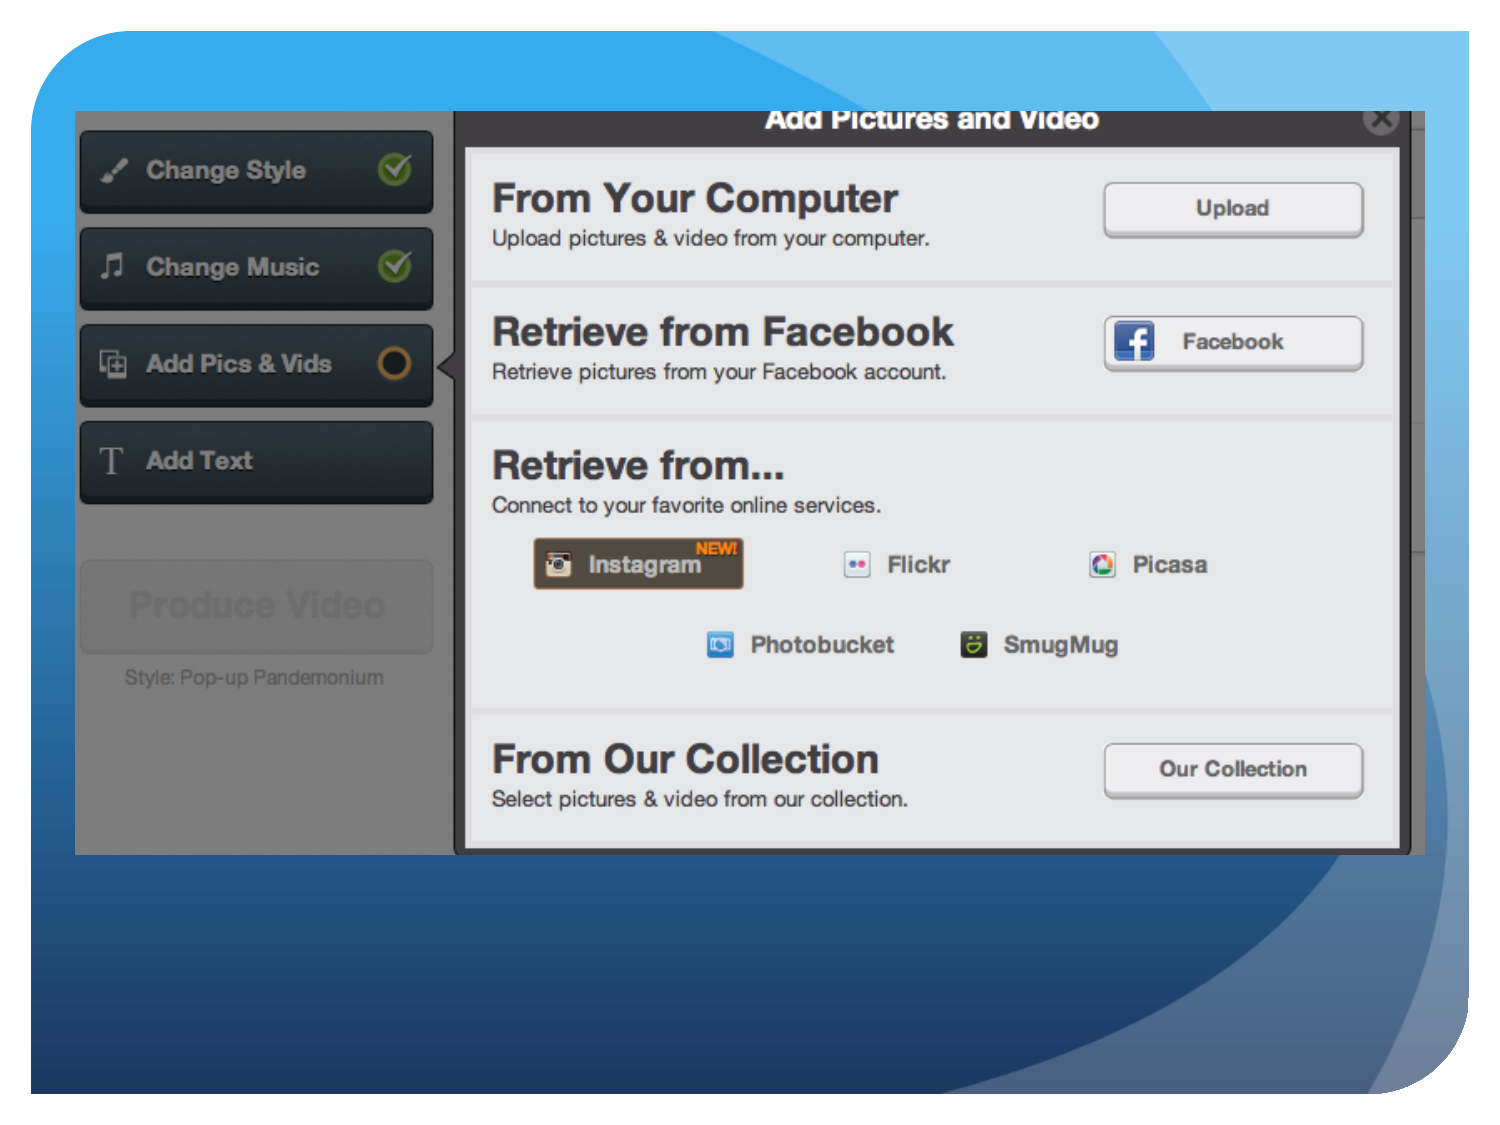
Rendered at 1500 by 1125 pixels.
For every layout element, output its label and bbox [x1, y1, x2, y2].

list [74, 111, 1426, 855]
picture [24, 30, 1473, 1094]
